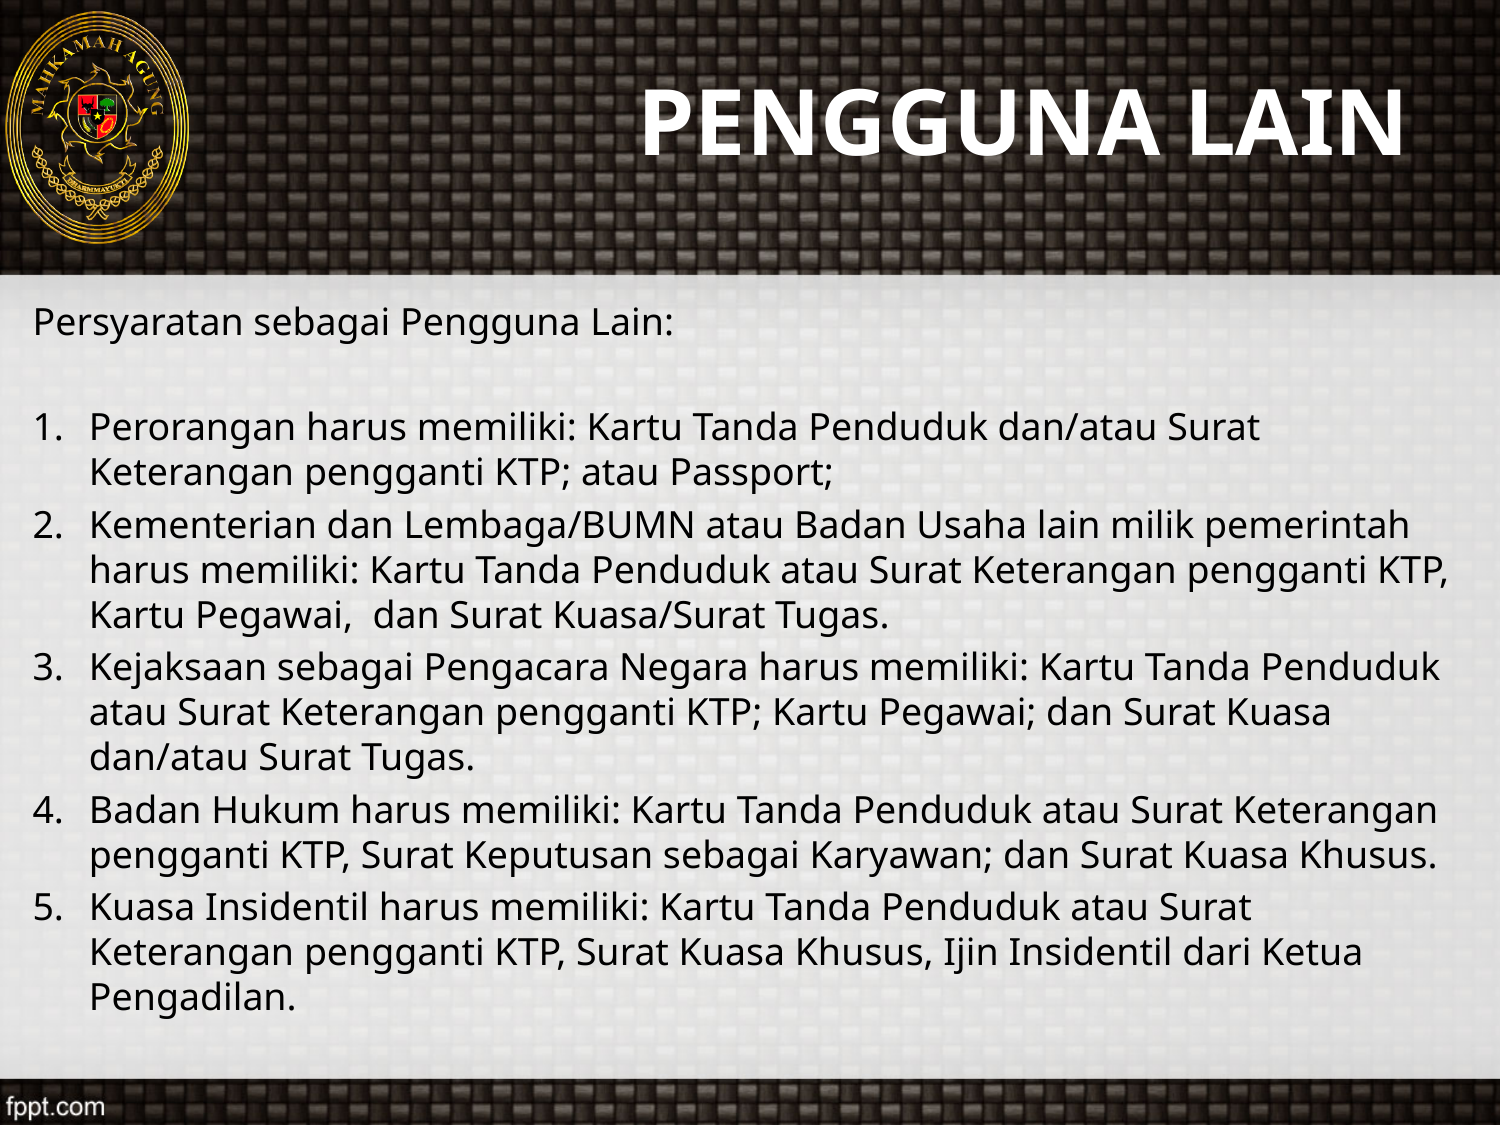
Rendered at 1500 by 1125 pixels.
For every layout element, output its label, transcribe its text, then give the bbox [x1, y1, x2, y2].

list Persyaratan sebagai Pengguna Lain: Perorangan harus memiliki: Kartu Tanda Penduduk dan/atau Surat Keterangan pengganti KTP; atau Passport; Kementerian dan Lembaga/BUMN atau Badan Usaha lain milik pemerintah harus memiliki: Kartu Tanda Penduduk atau Surat Keterangan pengganti KTP, Kartu Pegawai, dan Surat Kuasa/Surat Tugas. Kejaksaan sebagai Pengacara Negara harus memiliki: Kartu Tanda Penduduk atau Surat Keterangan pengganti KTP; Kartu Pegawai; dan Surat Kuasa dan/atau Surat Tugas. Badan Hukum harus memiliki: Kartu Tanda Penduduk atau Surat Keterangan pengganti KTP, Surat Keputusan sebagai Karyawan; dan Surat Kuasa Khusus. Kuasa Insidentil harus memiliki: Kartu Tanda Penduduk atau Surat Keterangan pengganti KTP, Surat Kuasa Khusus, Ijin Insidentil dari Ketua Pengadilan. [17, 290, 1483, 1071]
picture [0, 0, 1500, 1125]
title PENGGUNA LAIN [395, 54, 1425, 184]
